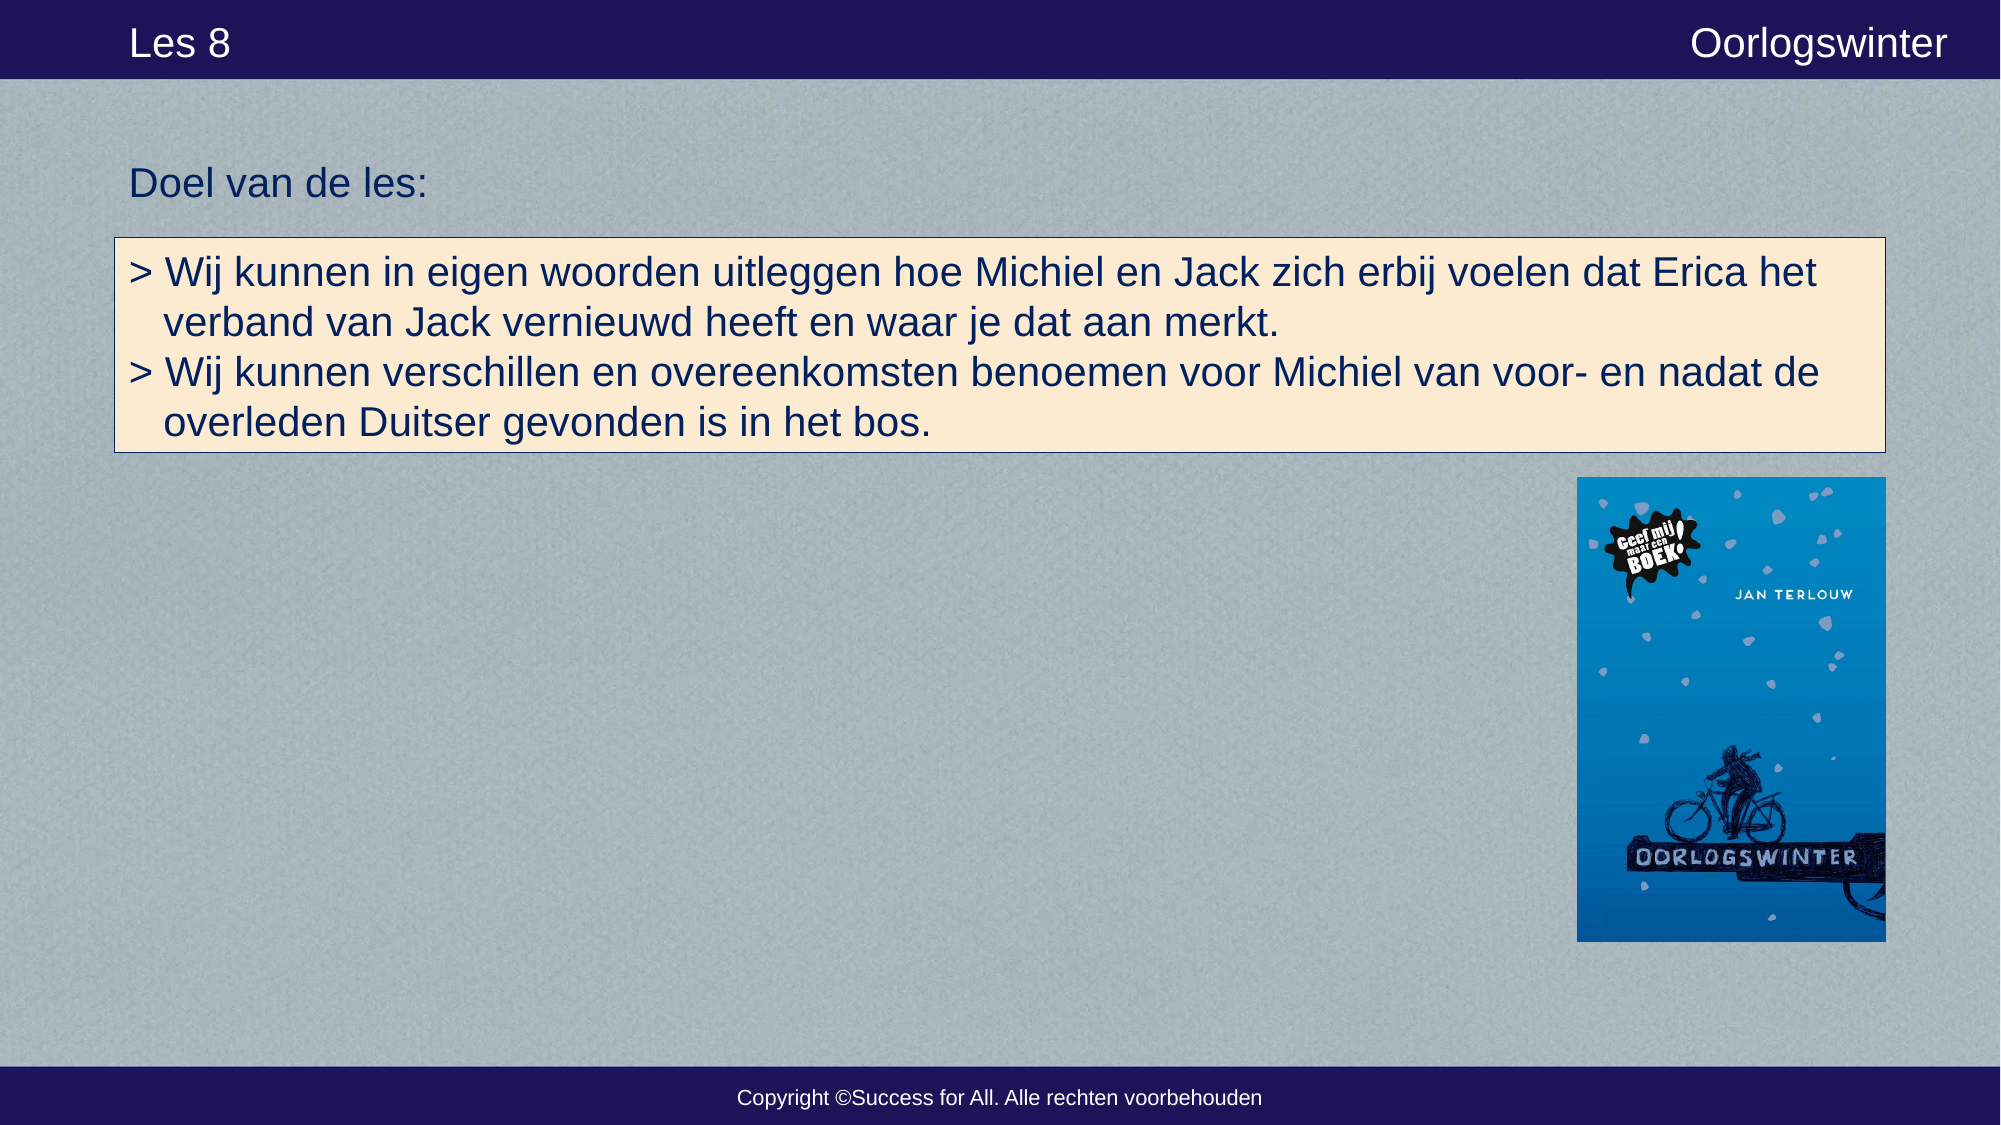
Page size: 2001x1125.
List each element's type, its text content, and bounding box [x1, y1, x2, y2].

picture [0, 0, 2001, 1125]
text_box Copyright ©Success for All. Alle rechten voorbehouden [0, 1076, 2000, 1125]
text_box Les 8 [114, 8, 354, 73]
text_box > Wij kunnen in eigen woorden uitleggen hoe Michiel en Jack zich erbij voelen dat Erica het verband van Jack vernieuwd heeft en waar je dat aan merkt. > Wij kunnen verschillen en overeenkomsten benoemen voor Michiel van voor- en nadat de overleden Duitser gevonden is in het bos. [114, 237, 1886, 453]
text_box Doel van de les: [113, 148, 1635, 214]
text_box Oorlogswinter [786, 8, 1963, 73]
